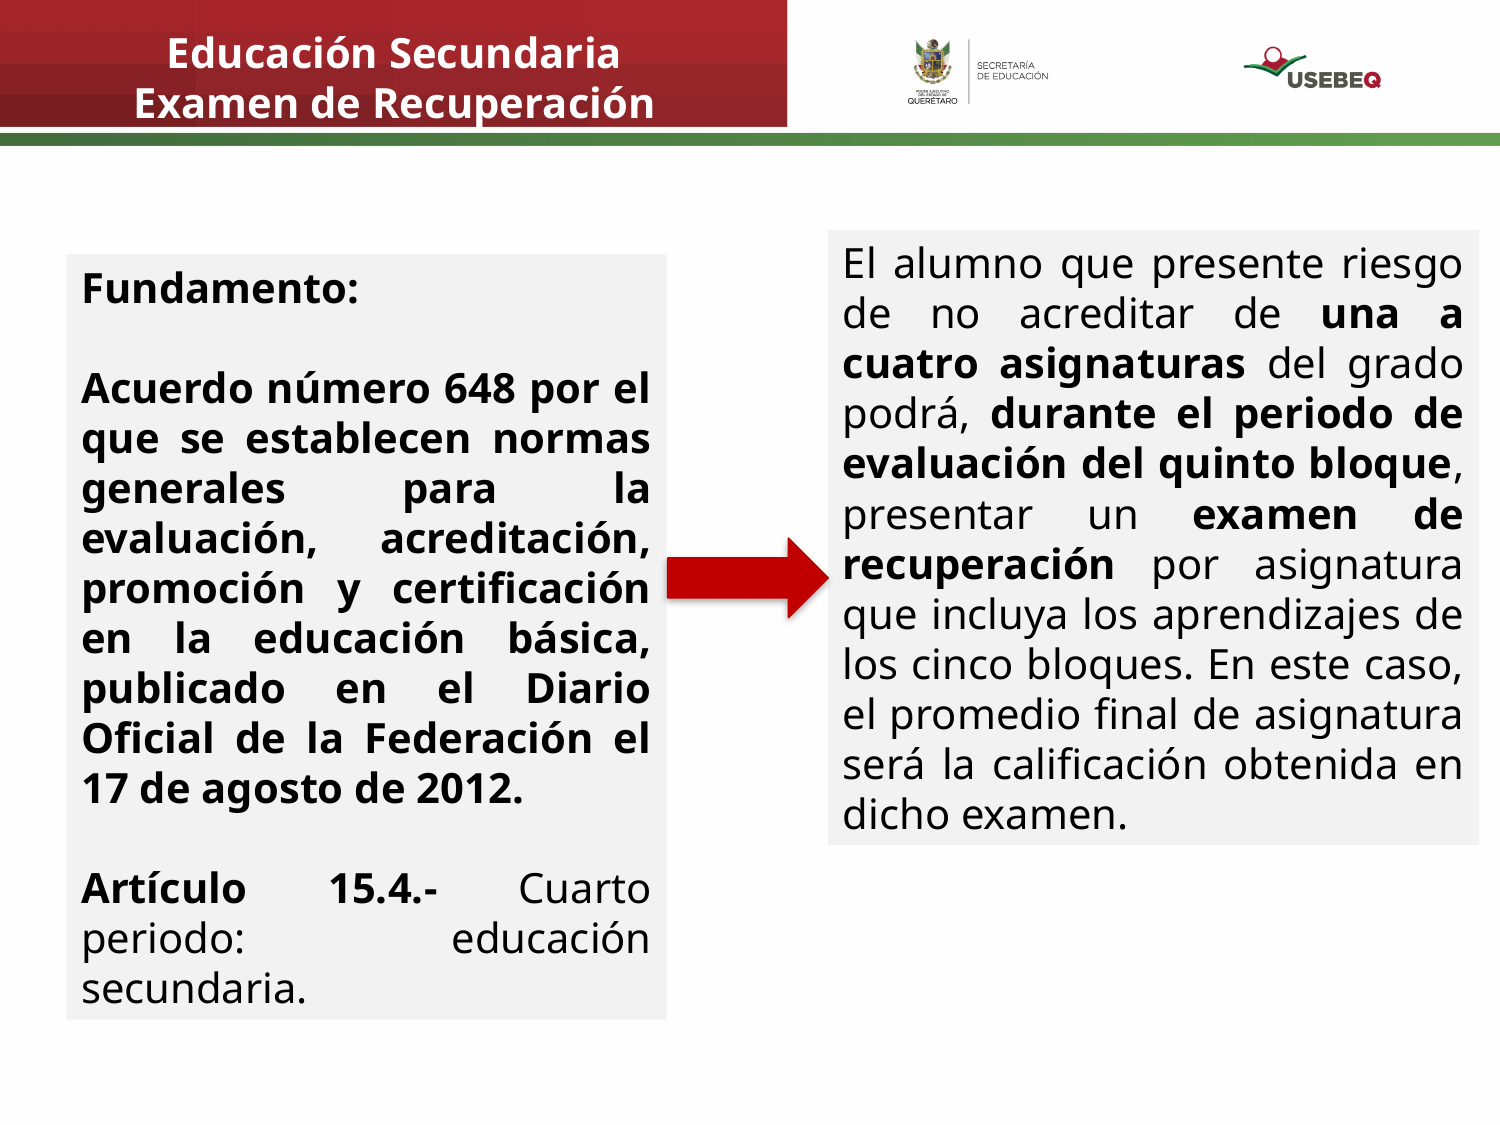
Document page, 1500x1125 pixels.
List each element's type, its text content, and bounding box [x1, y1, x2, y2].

text_box Fundamento: Acuerdo número 648 por el que se establecen normas generales para la evaluación, acreditación, promoción y certificación en la educación básica, publicado en el Diario Oficial de la Federación el 17 de agosto de 2012. Artículo 15.4.- Cuarto periodo: educación secundaria. [66, 254, 667, 1020]
picture [0, 0, 1500, 1125]
text_box [666, 537, 829, 619]
text_box Educación Secundaria Examen de Recuperación [0, 7, 790, 146]
text_box El alumno que presente riesgo de no acreditar de una a cuatro asignaturas del grado podrá, durante el periodo de evaluación del quinto bloque, presentar un examen de recuperación por asignatura que incluya los aprendizajes de los cinco bloques. En este caso, el promedio final de asignatura será la calificación obtenida en dicho examen. [828, 229, 1480, 845]
